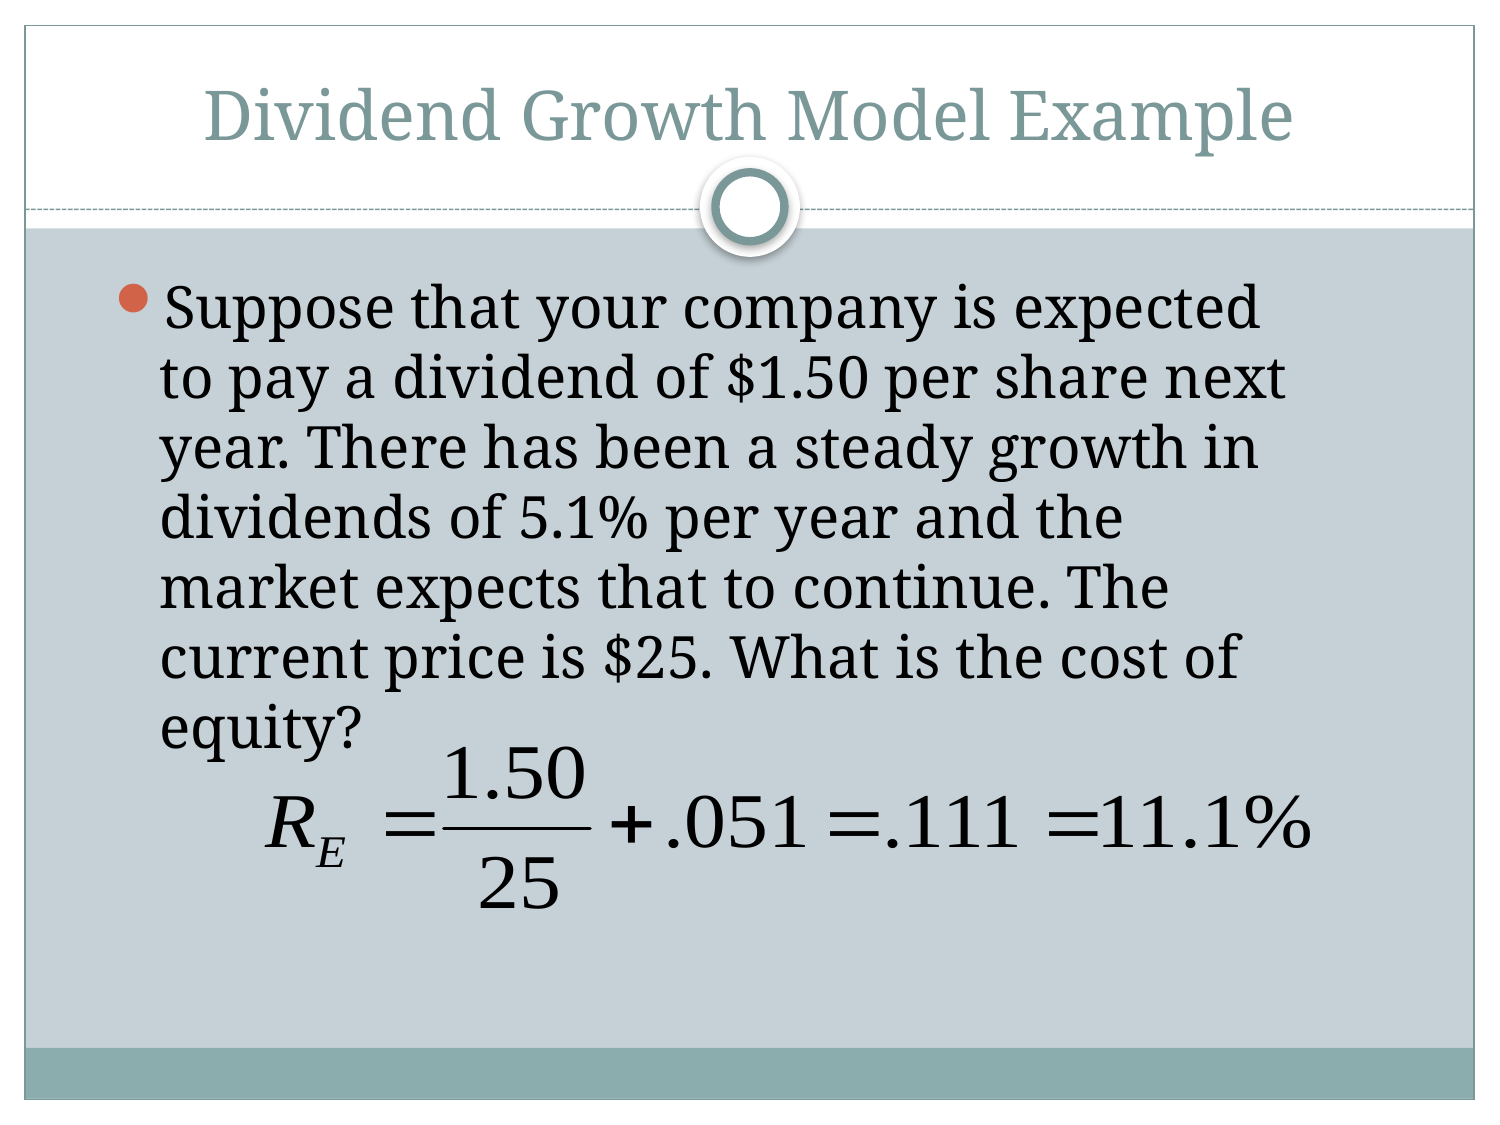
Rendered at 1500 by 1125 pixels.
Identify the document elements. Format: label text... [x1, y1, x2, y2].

title Dividend Growth Model Example [49, 37, 1450, 162]
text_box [249, 724, 1326, 926]
list Suppose that your company is expected to pay a dividend of $1.50 per share next year. There has been a steady growth in dividends of 5.1% per year and the market expects that to continue. The current price is $25. What is the cost of equity? [99, 262, 1337, 981]
